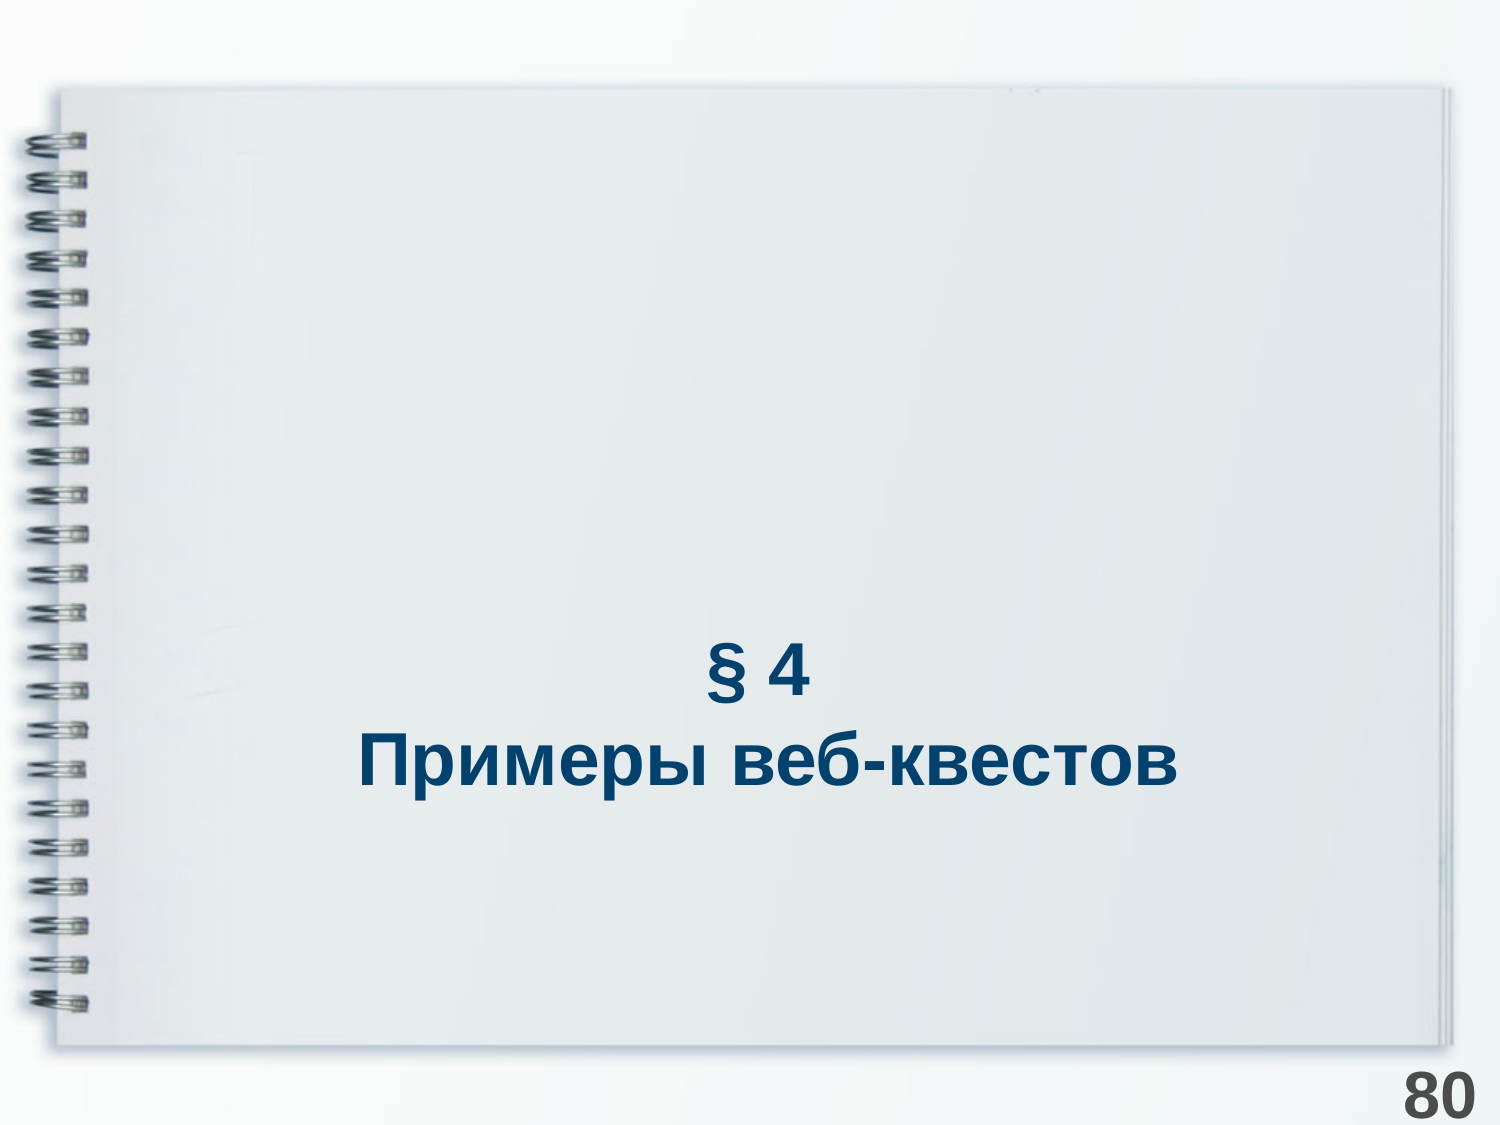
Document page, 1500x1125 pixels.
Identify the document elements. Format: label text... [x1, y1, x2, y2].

title § 4 Примеры веб-квестов [93, 485, 1444, 935]
picture [0, 0, 1500, 1125]
slide_number 80 [1363, 1043, 1493, 1123]
